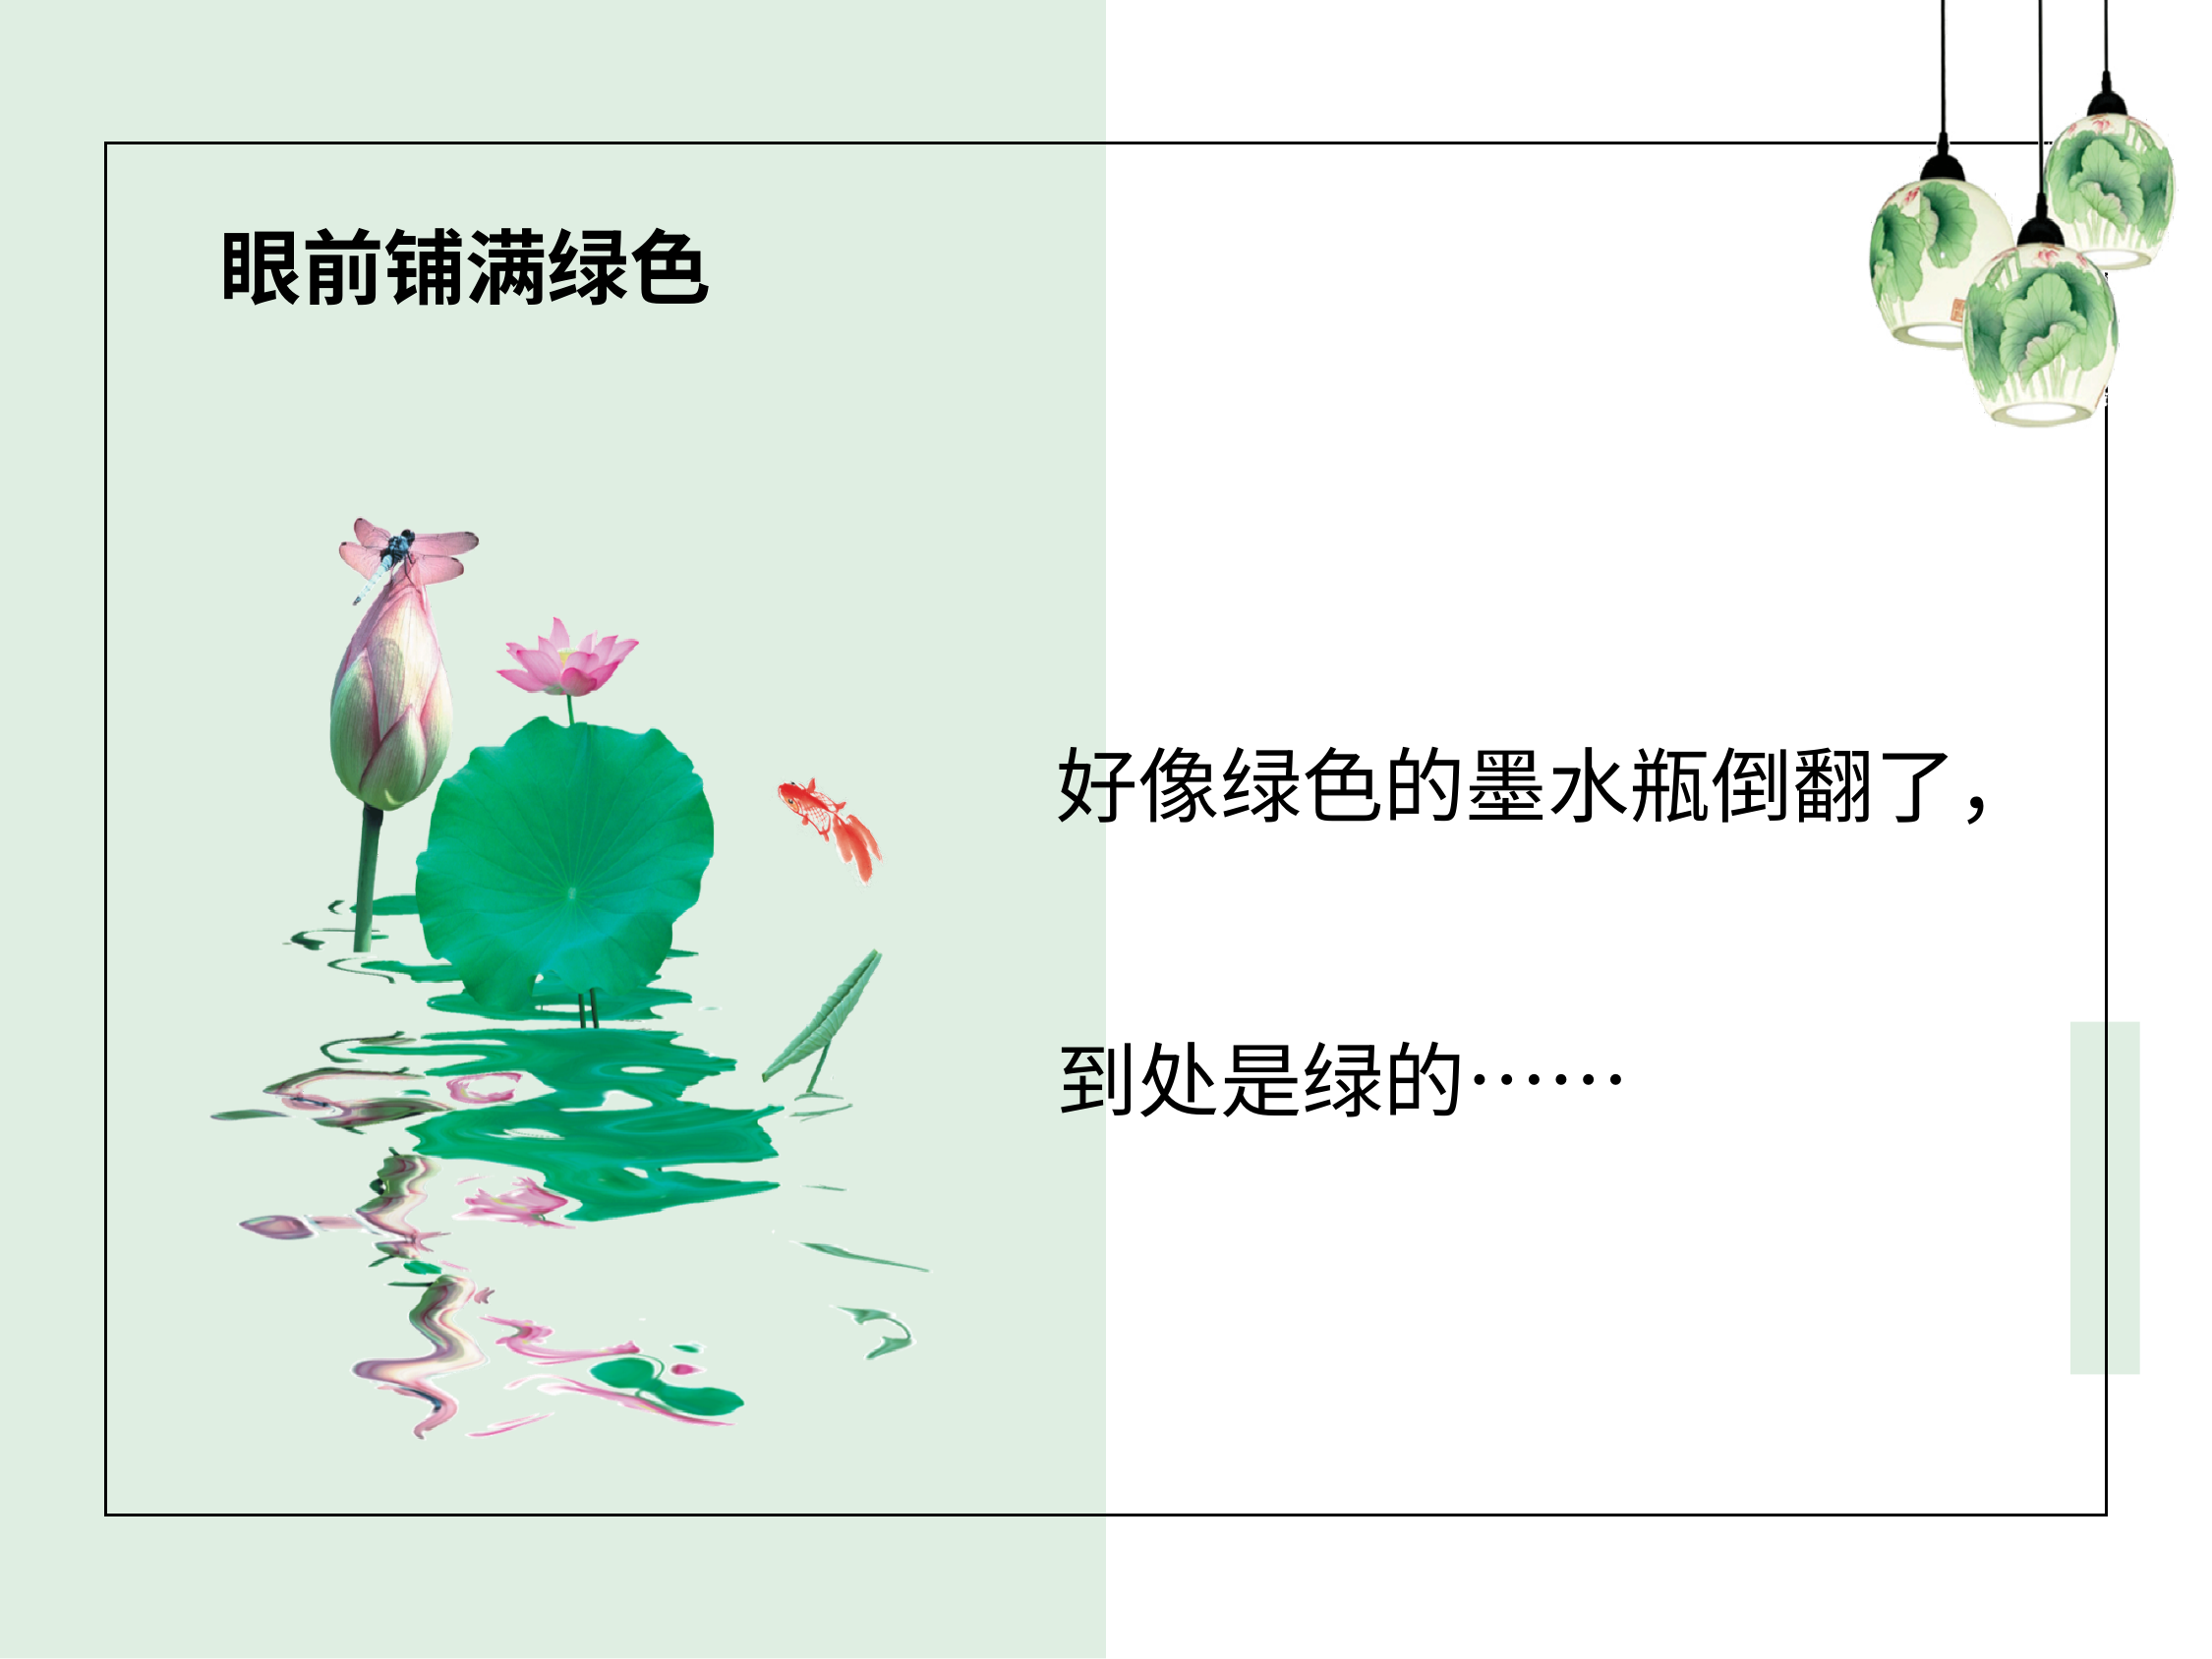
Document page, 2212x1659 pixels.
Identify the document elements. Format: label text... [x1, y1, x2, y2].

text_box 好像绿色的墨水瓶倒翻了， 到处是绿的…… [1042, 726, 2212, 1135]
picture [1866, 0, 2179, 434]
text_box 眼前铺满绿色 [205, 208, 841, 322]
picture [105, 456, 987, 1587]
